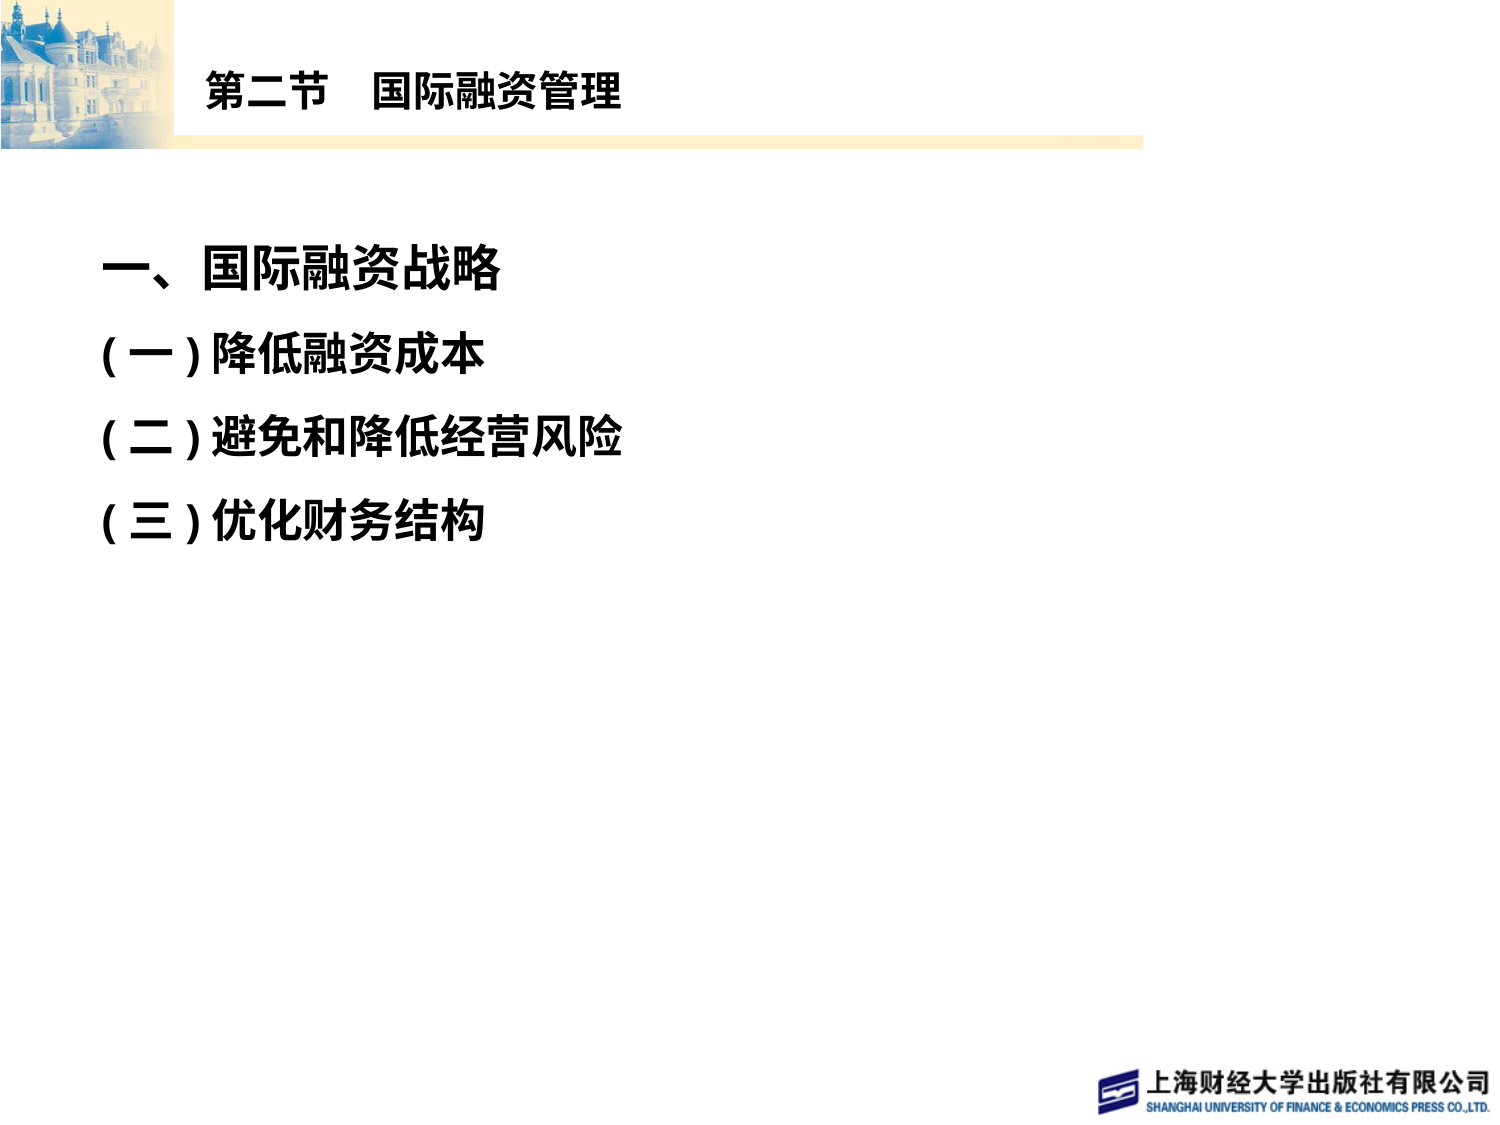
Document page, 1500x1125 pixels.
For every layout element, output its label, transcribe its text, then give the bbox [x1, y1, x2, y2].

list 一、国际融资战略 (一)降低融资成本 (二)避免和降低经营风险 (三)优化财务结构 [86, 207, 1425, 1071]
picture [0, 0, 1143, 149]
title 第二节 国际融资管理 [189, 36, 1262, 143]
picture [1097, 1065, 1494, 1120]
